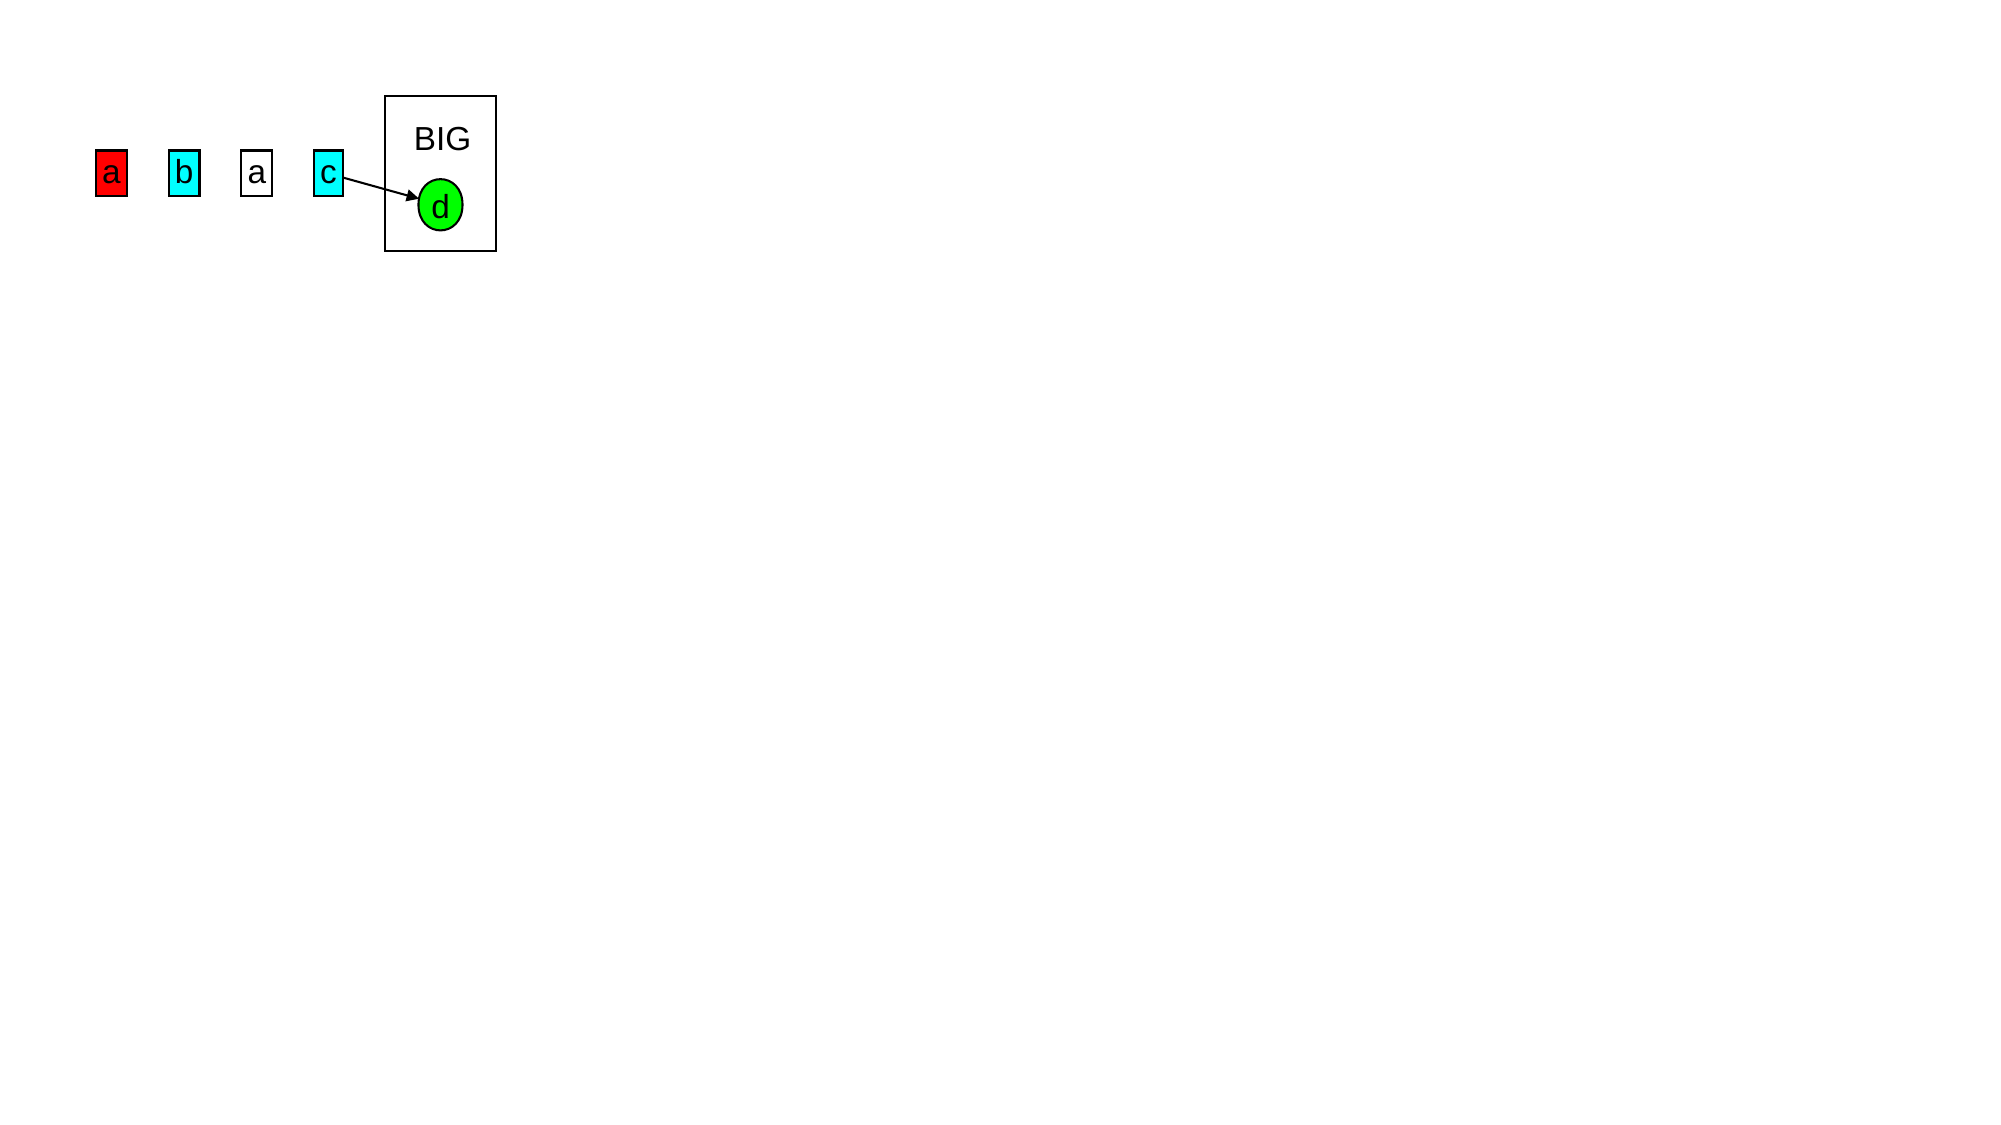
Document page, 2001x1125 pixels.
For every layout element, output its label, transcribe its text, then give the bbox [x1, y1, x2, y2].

text_box b [168, 150, 200, 197]
text_box d [425, 181, 457, 228]
text_box a [95, 150, 127, 197]
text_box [343, 177, 419, 199]
text_box [74, 74, 519, 273]
text_box BIG [411, 118, 474, 157]
text_box [384, 95, 497, 252]
text_box a [241, 150, 273, 197]
text_box [457, 186, 464, 224]
text_box c [313, 150, 344, 197]
text_box [417, 185, 425, 225]
